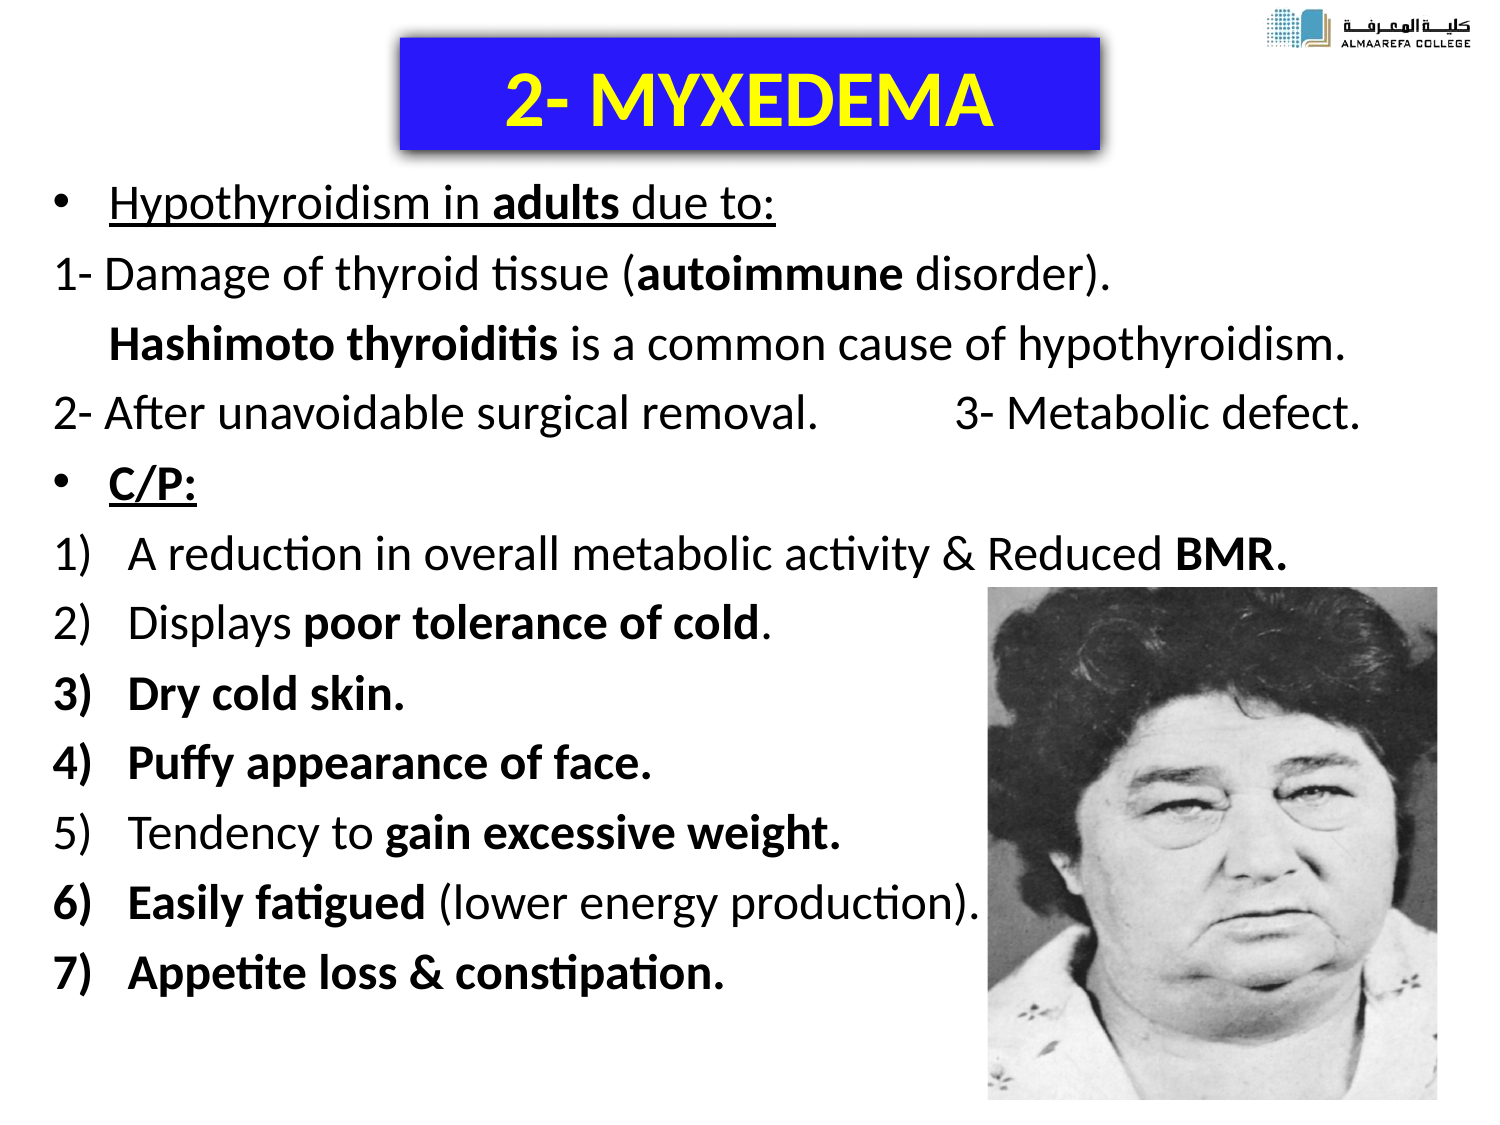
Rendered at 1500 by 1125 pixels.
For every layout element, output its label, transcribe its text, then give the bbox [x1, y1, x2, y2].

title 2- MYXEDEMA [399, 37, 1100, 150]
list Hypothyroidism in adults due to: 1- Damage of thyroid tissue (autoimmune disorder). Hashimoto thyroiditis is a common cause of hypothyroidism. 2- After unavoidable surgical removal. 3- Metabolic defect. C/P: A reduction in overall metabolic activity & Reduced BMR. Displays poor tolerance of cold. Dry cold skin. Puffy appearance of face. Tendency to gain excessive weight. Easily fatigued (lower energy production). Appetite loss & constipation. [37, 162, 1463, 1038]
picture [1262, 0, 1475, 65]
picture [987, 587, 1438, 1101]
